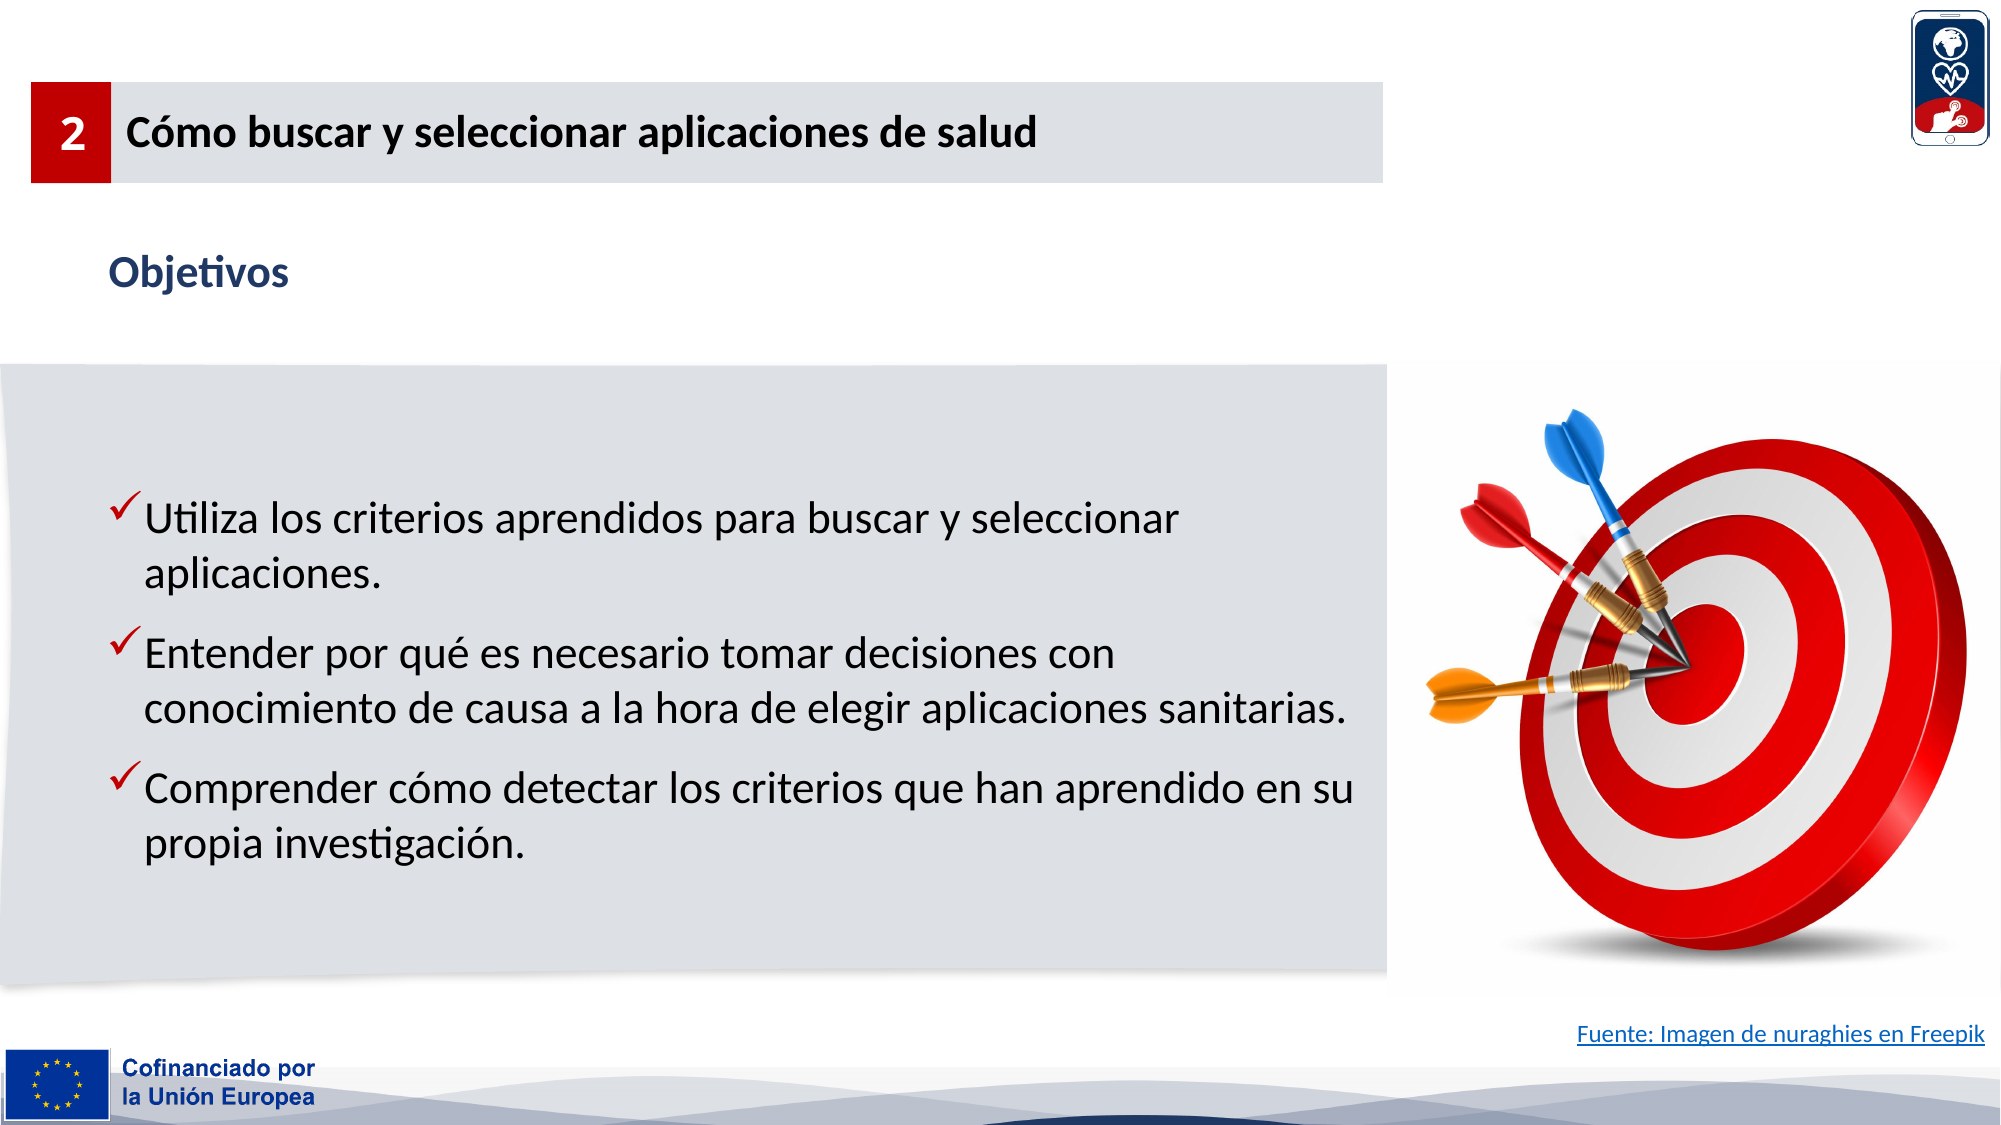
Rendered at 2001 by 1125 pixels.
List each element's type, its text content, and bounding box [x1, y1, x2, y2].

picture [1387, 361, 2000, 998]
text_box [30, 81, 112, 184]
text_box 2 [45, 96, 114, 167]
title Objetivos [93, 221, 1819, 324]
list Utiliza los criterios aprendidos para buscar y seleccionar aplicaciones. Entender por qué es necesario tomar decisiones con conocimiento de causa a la hora de elegir aplicaciones sanitarias. Comprender cómo detectar los criterios que han aprendido en su propia investigación. [91, 480, 1383, 986]
picture [0, 1044, 2001, 1125]
text_box 1 [18, 71, 87, 142]
picture [1911, 10, 1990, 146]
text_box Fuente: Imagen de nuraghies en Freepik [1363, 1009, 2000, 1055]
text_box Cómo buscar y seleccionar aplicaciones de salud [111, 82, 1383, 183]
